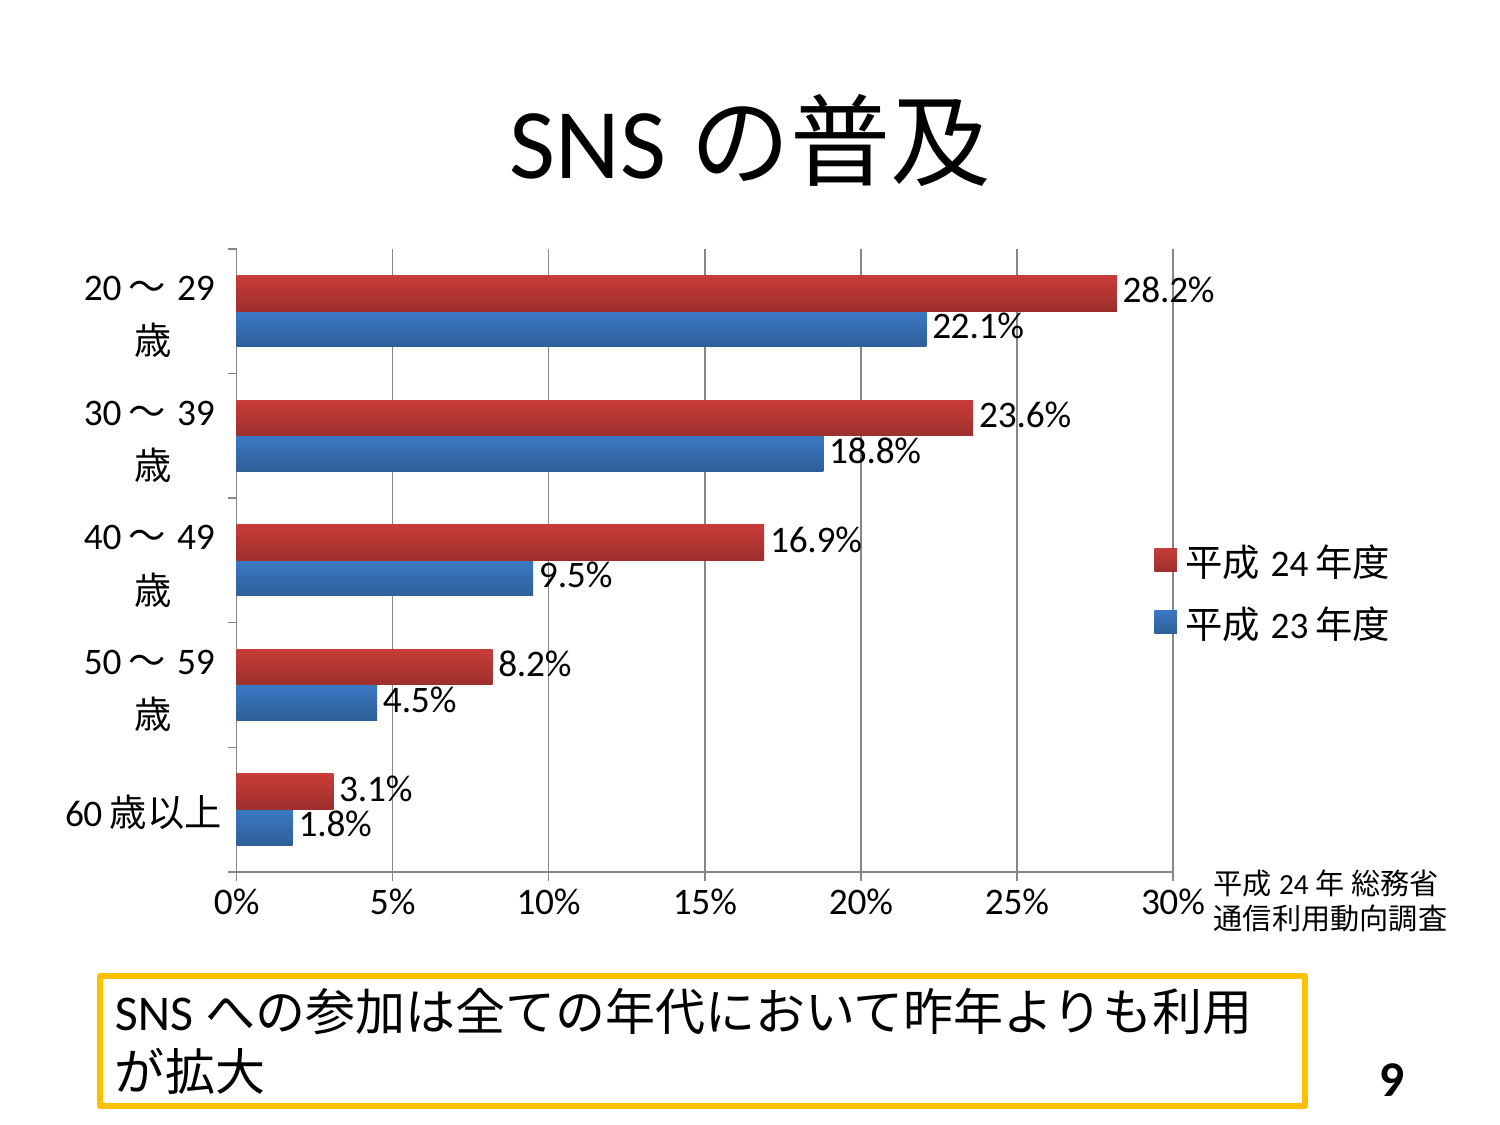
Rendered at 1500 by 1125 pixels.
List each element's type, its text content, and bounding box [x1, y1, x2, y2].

text_box SNSへの参加は全ての年代において昨年よりも利用が拡大 [98, 974, 1307, 1108]
chart [64, 219, 1416, 963]
text_box 平成24年 総務省 通信利用動向調査 [1421, 857, 1471, 943]
slide_number 9 [1307, 1046, 1419, 1107]
title SNSの普及 [75, 45, 1425, 233]
